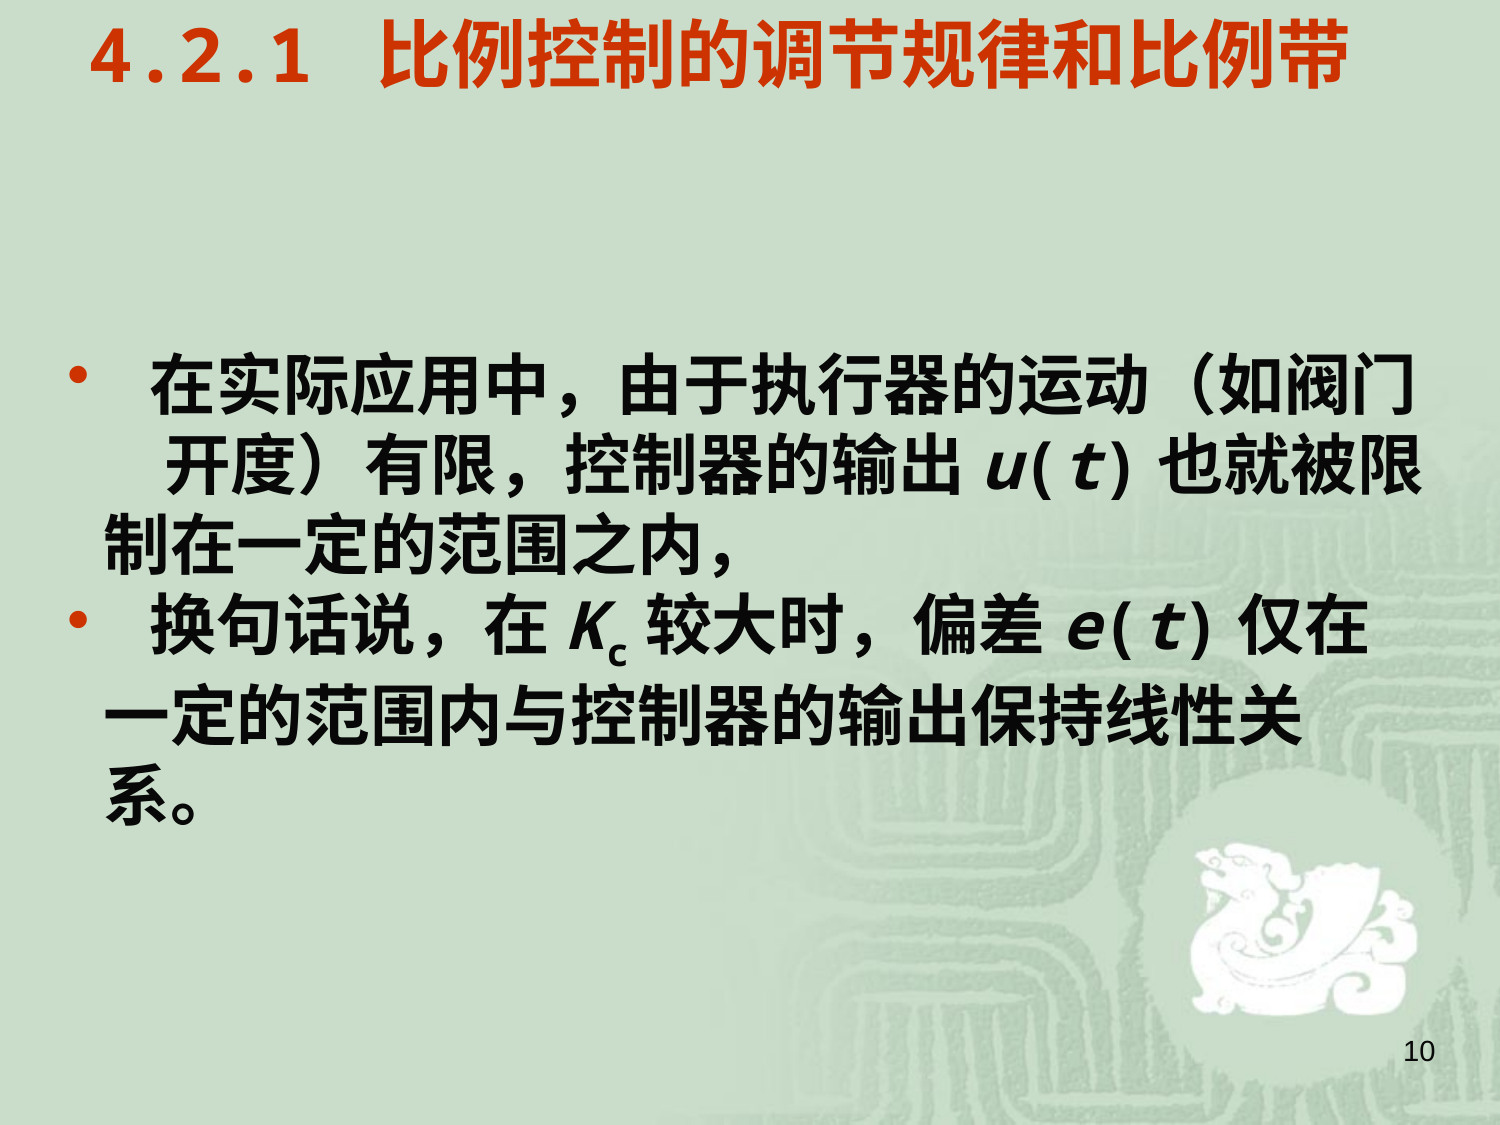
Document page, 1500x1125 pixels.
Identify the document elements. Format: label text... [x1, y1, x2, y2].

text_box 4.2.1 比例控制的调节规律和比例带 [29, 0, 1412, 105]
slide_number 10 [1074, 1024, 1451, 1103]
text_box 在实际应用中，由于执行器的运动（如阀门 开度）有限，控制器的输出u(t)也就被限制在一定的范围之内， 换句话说，在Kc较大时，偏差e(t)仅在一定的范围内与控制器的输出保持线性关系。 [53, 335, 1447, 841]
picture [0, 0, 1500, 1125]
